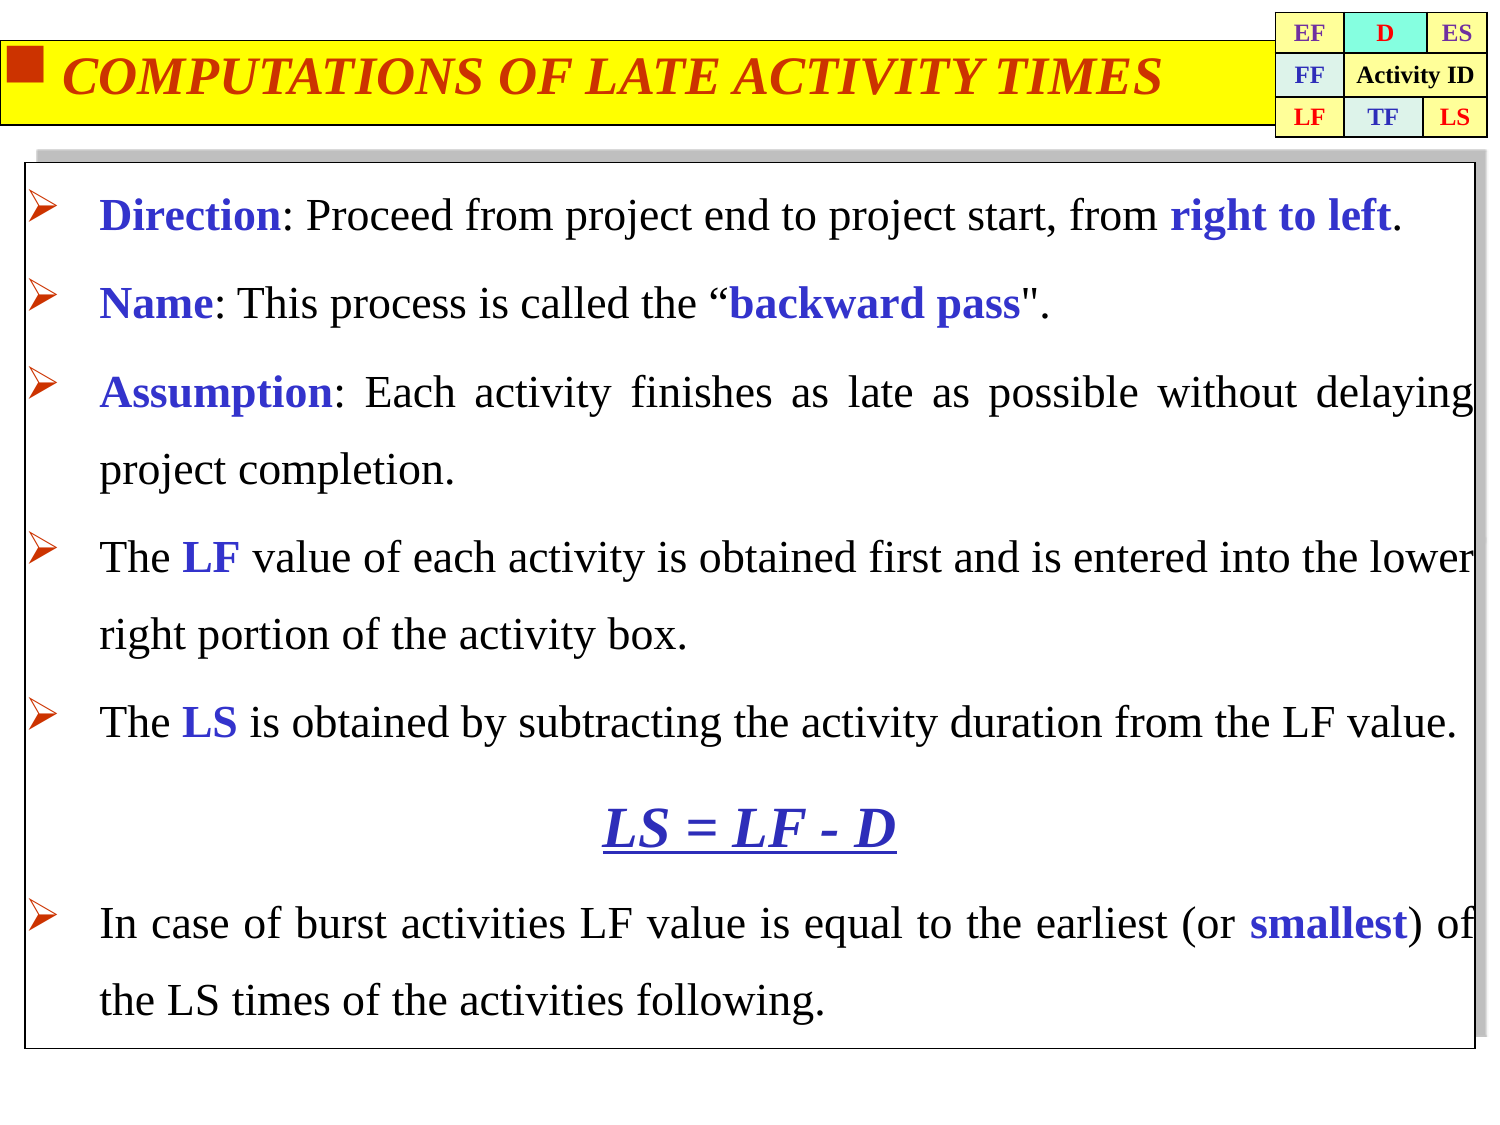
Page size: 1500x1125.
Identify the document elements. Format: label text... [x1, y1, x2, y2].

table_cell LS [1424, 98, 1486, 136]
table_header D [1345, 13, 1426, 52]
table_header ES [1428, 13, 1486, 52]
list Direction: Proceed from project end to project start, from right to left. Name: This process is called the “backward pass". Assumption: Each activity finishes as late as possible without delaying project completion. The LF value of each activity is obtained first and is entered into the lower right portion of the activity box. The LS is obtained by subtracting the activity duration from the LF value. LS = LF - D In case of burst activities LF value is equal to the earliest (or smallest) of the LS times of the activities following. [24, 162, 1476, 1049]
table_cell FF [1276, 54, 1343, 96]
table_header EF [1276, 13, 1343, 52]
text_box COMPUTATIONS OF LATE ACTIVITY TIMES [0, 40, 1275, 125]
table_cell TF [1345, 98, 1422, 136]
table_cell LF [1276, 98, 1343, 136]
table_cell Activity ID [1345, 54, 1486, 96]
